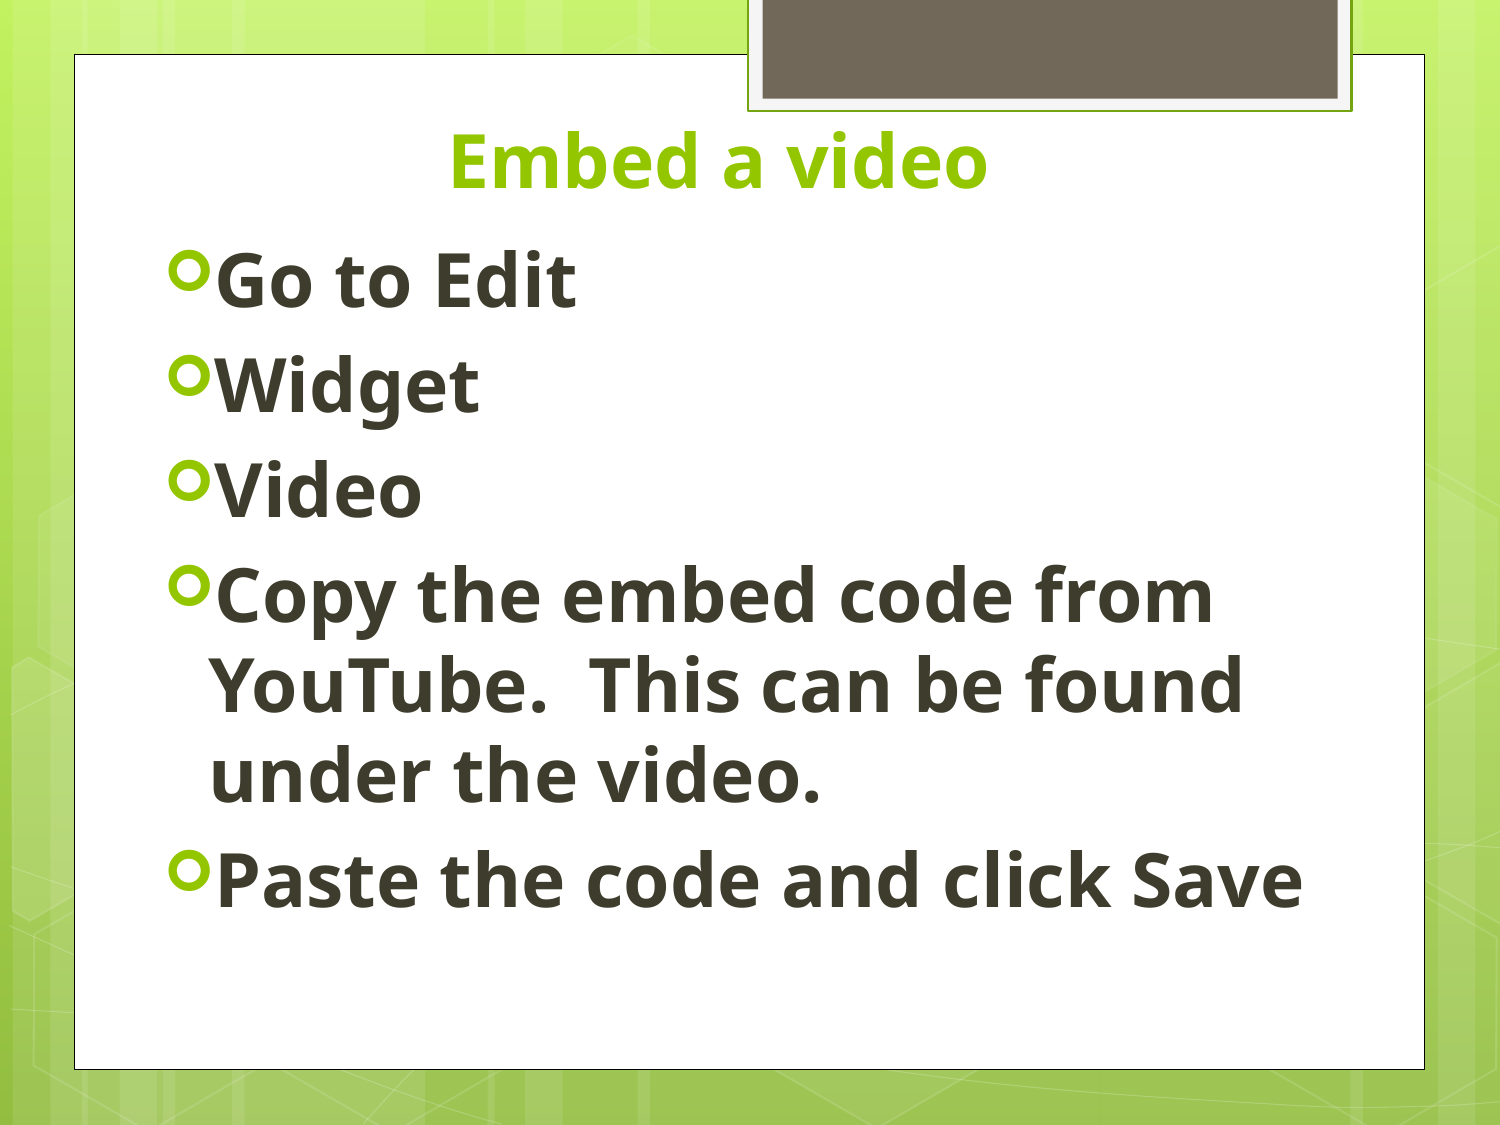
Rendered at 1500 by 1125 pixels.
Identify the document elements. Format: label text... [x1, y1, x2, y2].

title Embed a video [171, 62, 1324, 213]
list Go to Edit Widget Video Copy the embed code from YouTube. This can be found under the video. Paste the code and click Save [137, 224, 1375, 957]
